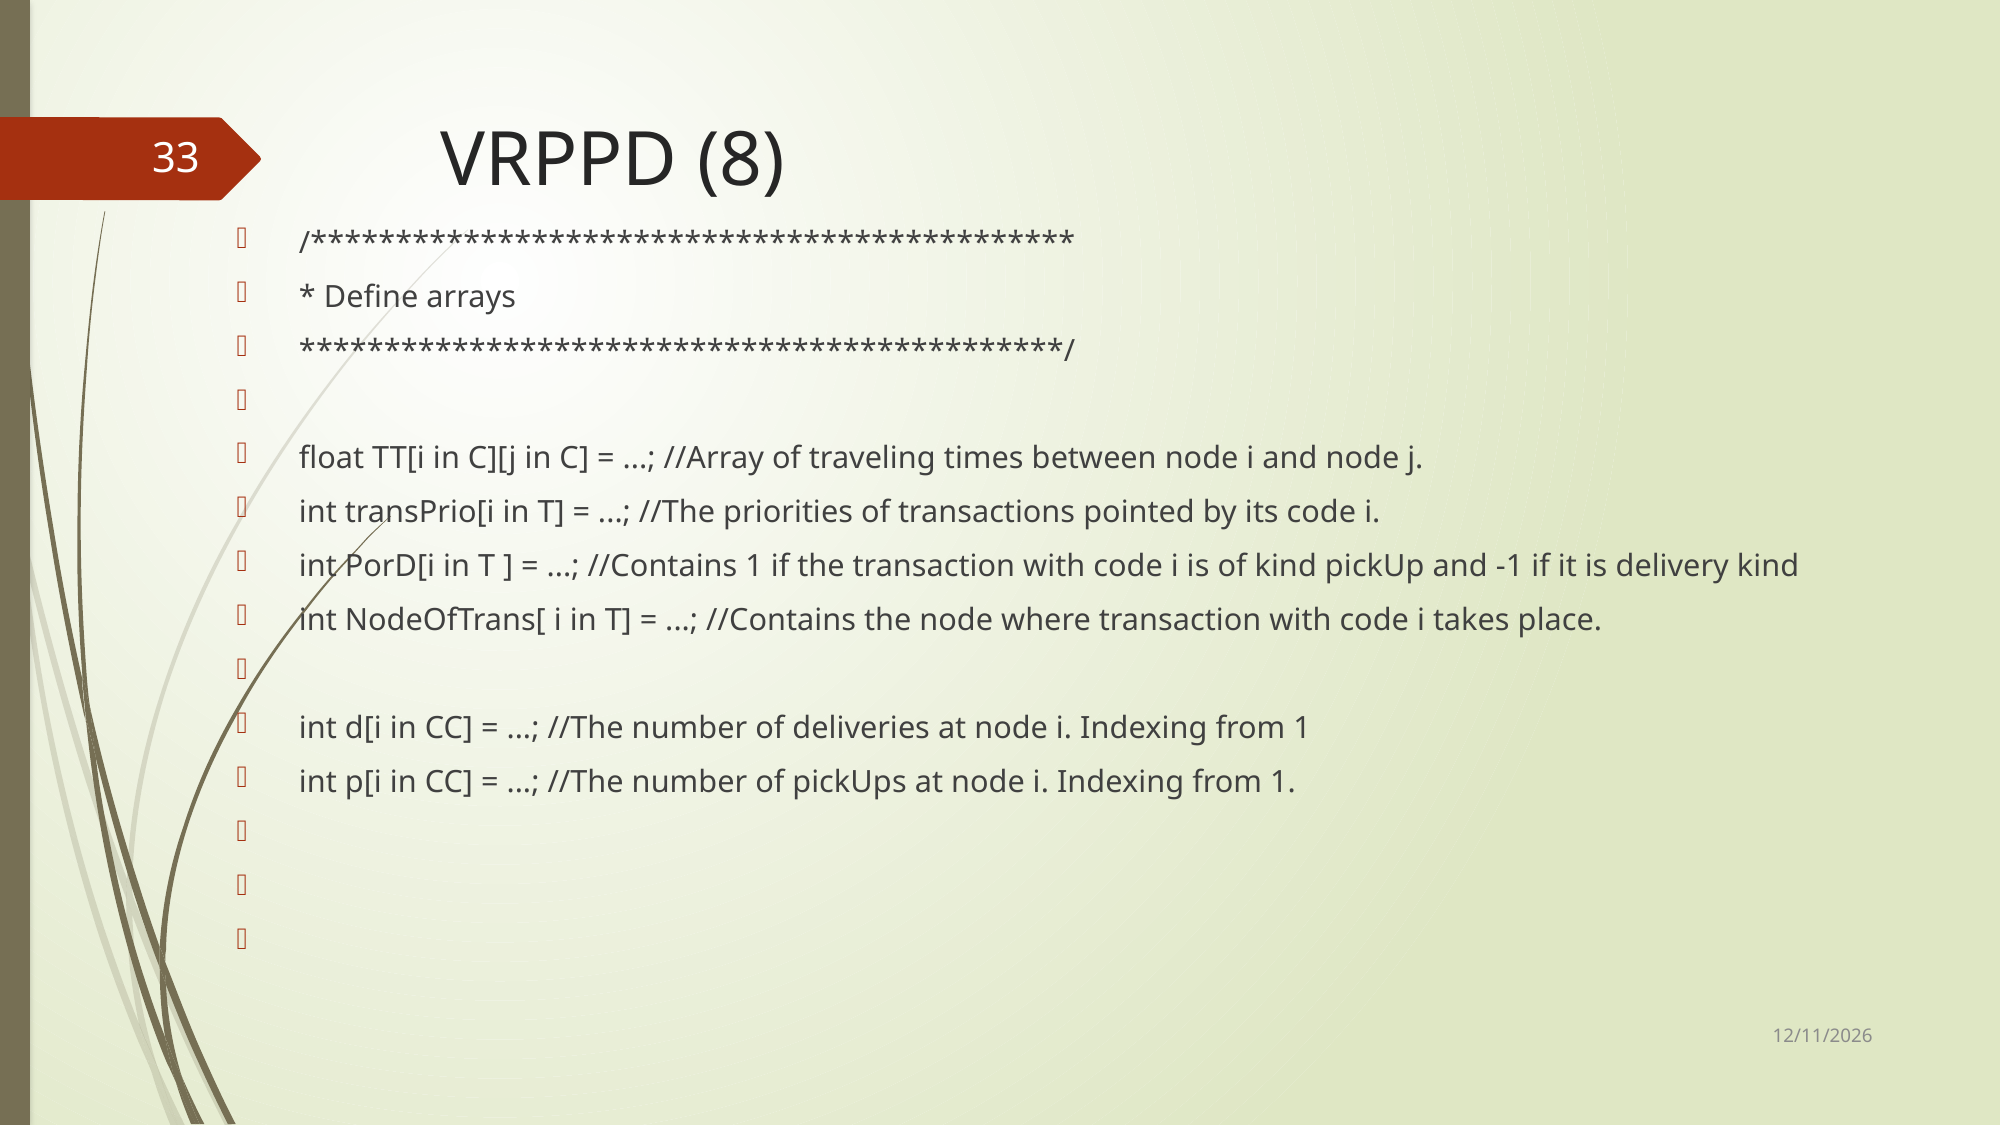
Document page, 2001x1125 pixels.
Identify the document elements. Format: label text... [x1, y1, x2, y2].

slide_number 33 [87, 129, 216, 190]
list /********************************************* * Define arrays *********************************************/ float TT[i in C][j in C] = ...; //Array of traveling times between node i and node j. int transPrio[i in T] = ...; //The priorities of transactions pointed by its code i. int PorD[i in T ] = ...; //Contains 1 if the transaction with code i is of kind pickUp and -1 if it is delivery kind int NodeOfTrans[ i in T] = ...; //Contains the node where transaction with code i takes place. int d[i in CC] = ...; //The number of deliveries at node i. Indexing from 1 int p[i in CC] = ...; //The number of pickUps at node i. Indexing from 1. [221, 214, 1888, 970]
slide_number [1699, 1005, 1888, 1067]
title VRPPD (8) [425, 102, 1888, 214]
